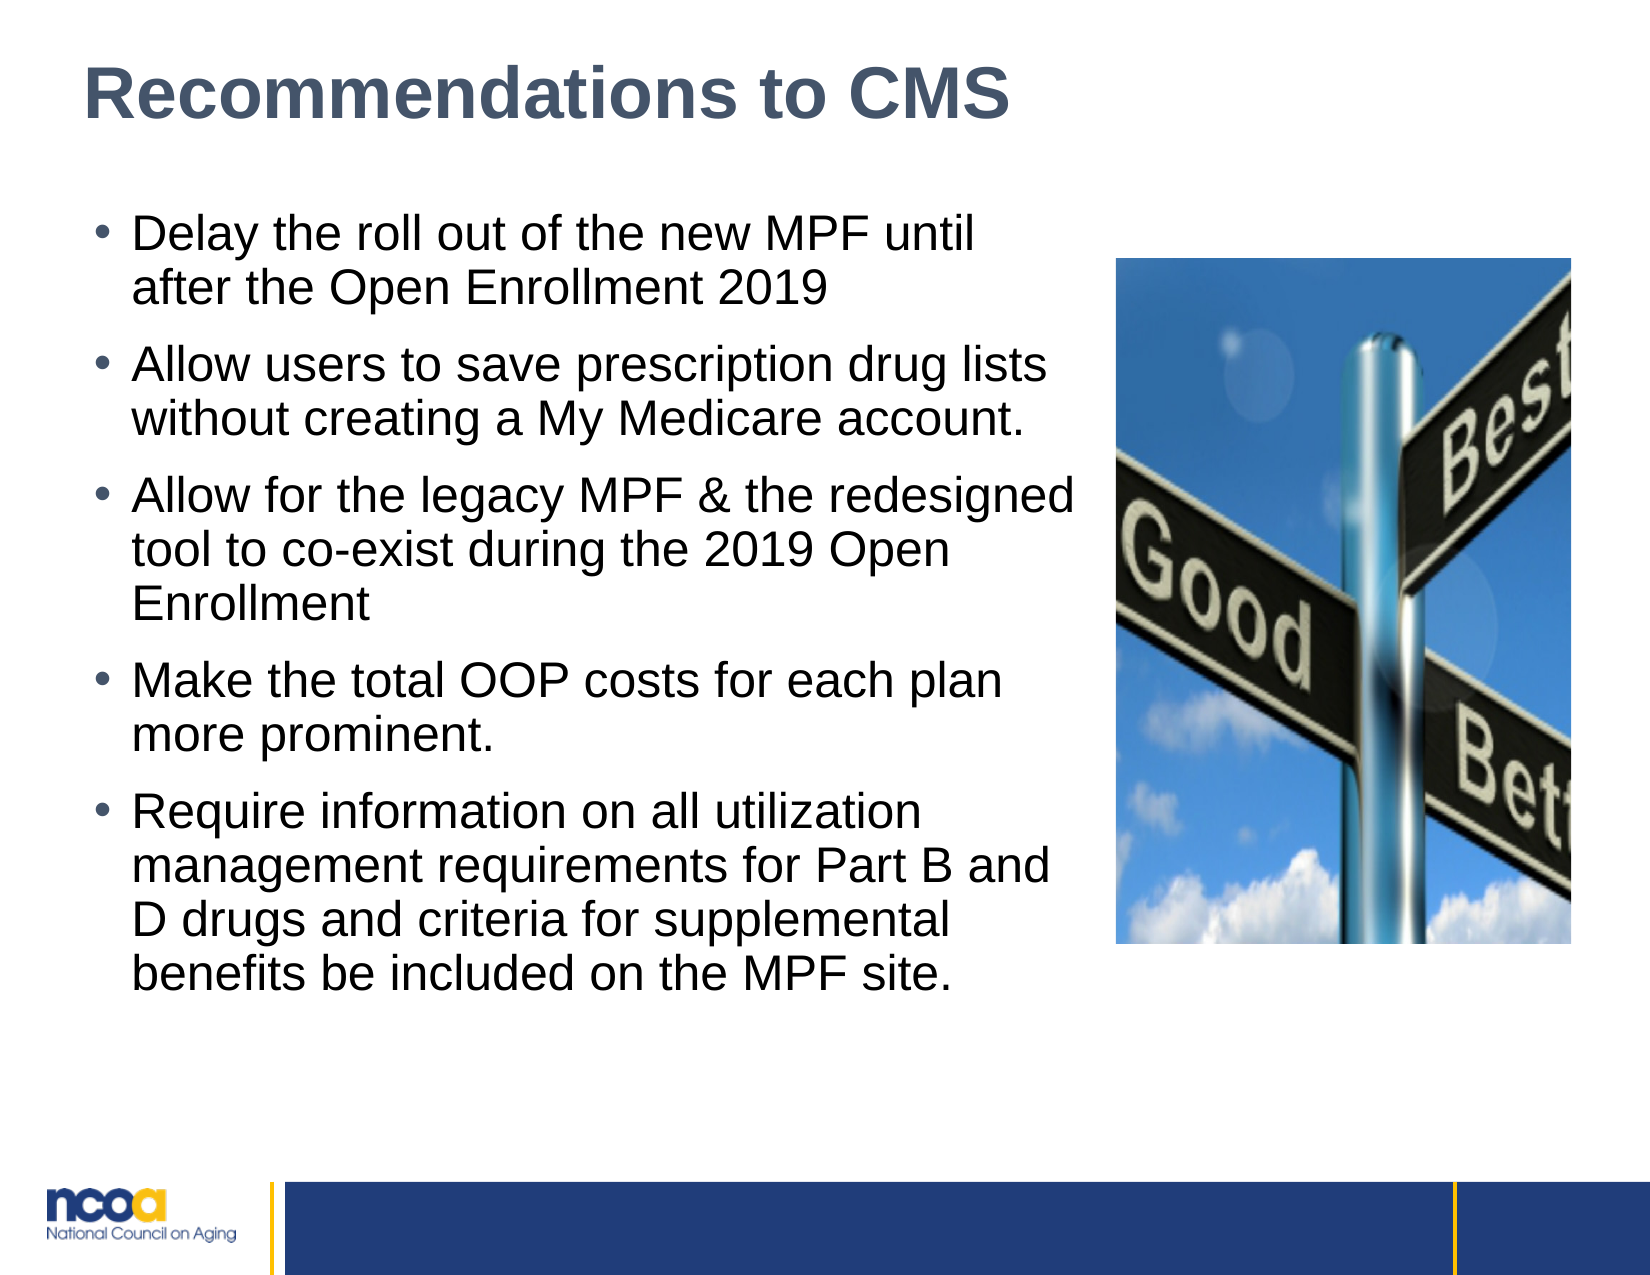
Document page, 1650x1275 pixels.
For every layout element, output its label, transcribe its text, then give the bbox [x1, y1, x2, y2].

title Recommendations to CMS [68, 26, 1537, 164]
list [1115, 258, 1572, 944]
picture [47, 1188, 236, 1243]
list Delay the roll out of the new MPF until after the Open Enrollment 2019 Allow users to save prescription drug lists without creating a My Medicare account. Allow for the legacy MPF & the redesigned tool to co-exist during the 2019 Open Enrollment Make the total OOP costs for each plan more prominent. Require information on all utilization management requirements for Part B and D drugs and criteria for supplemental benefits be included on the MPF site. [54, 200, 1102, 1204]
